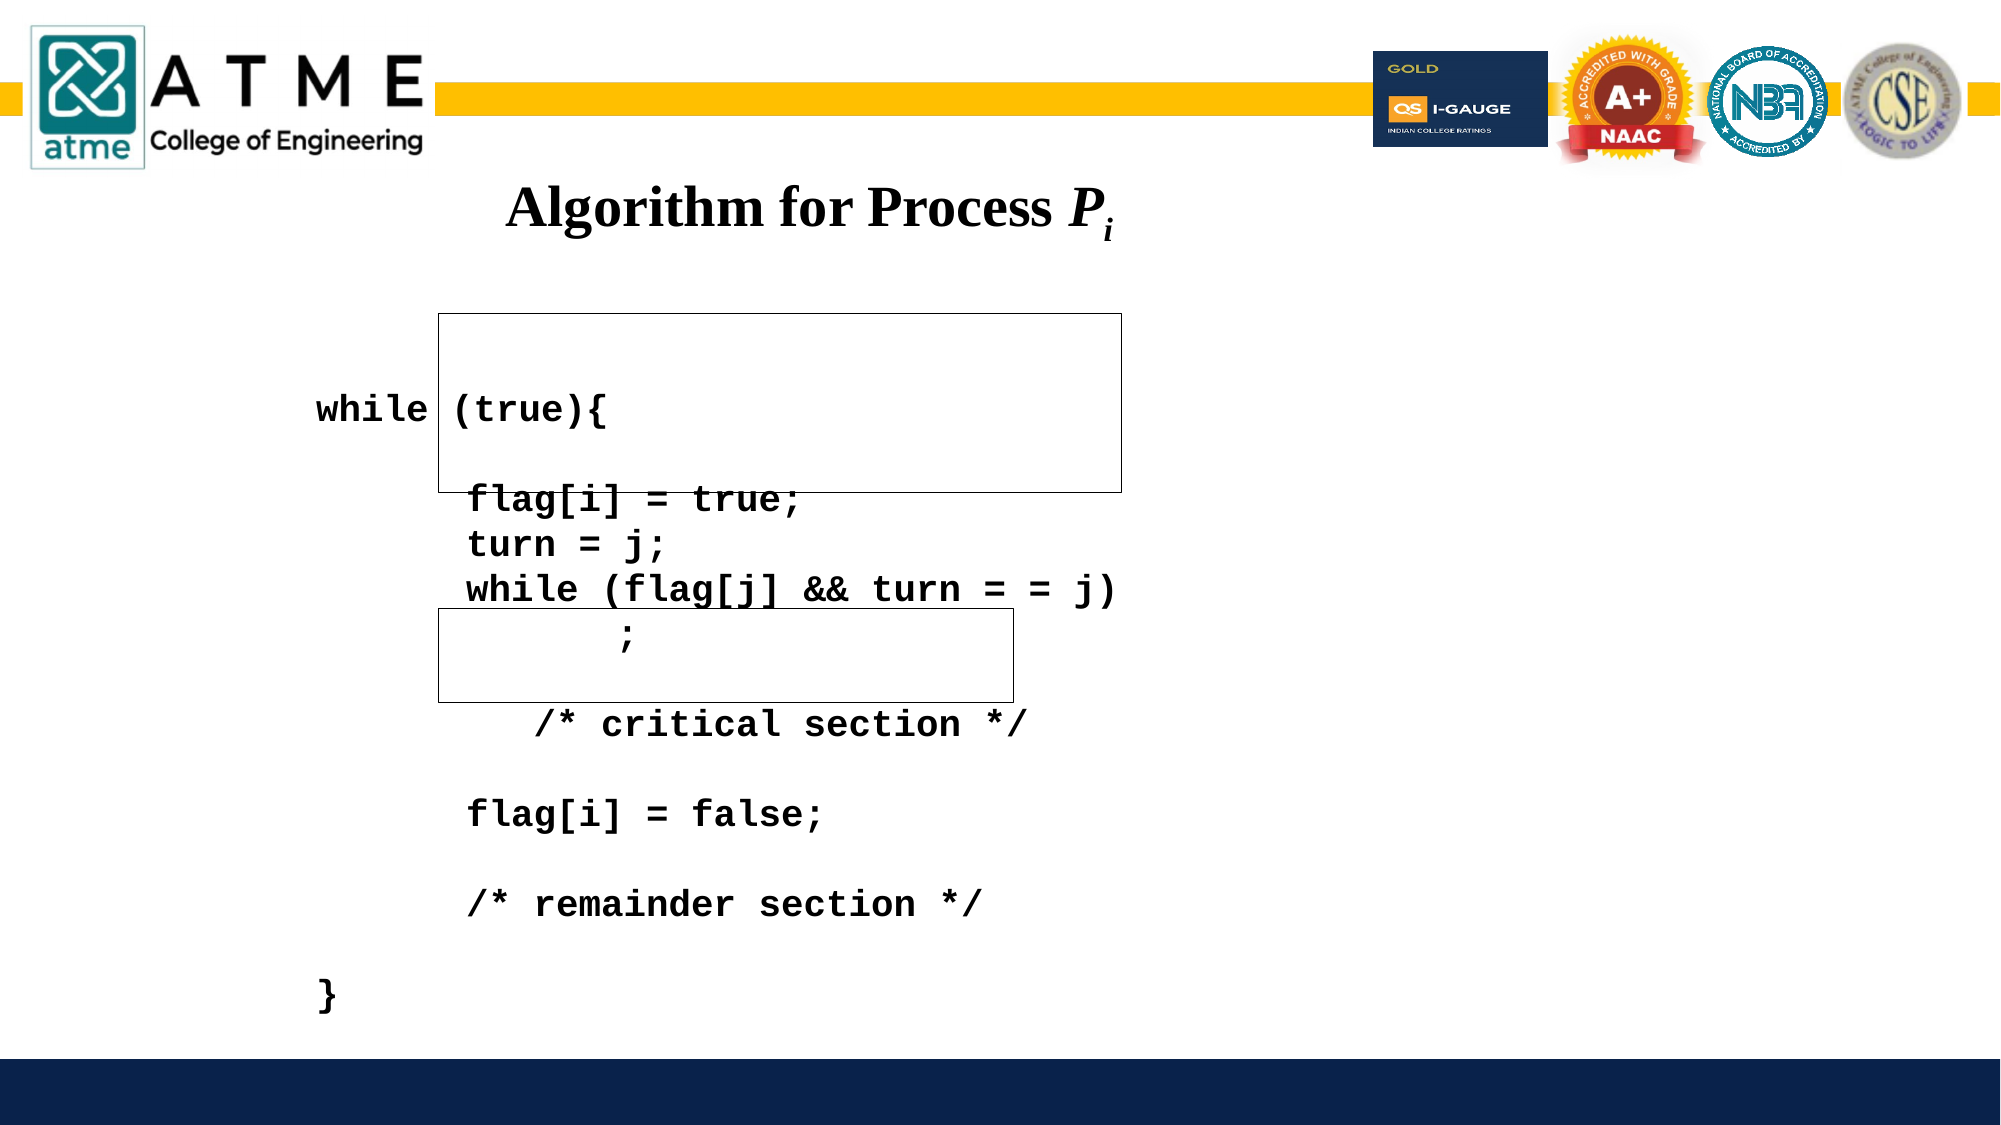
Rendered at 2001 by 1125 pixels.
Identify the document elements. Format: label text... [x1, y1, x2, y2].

picture [1840, 26, 1968, 176]
text_box [438, 608, 1014, 703]
picture [22, 15, 435, 178]
title Algorithm for Process Pi [134, 161, 1485, 256]
text_box while (true){ flag[i] = true; turn = j; while (flag[j] && turn = = j) ; /* critical section */ flag[i] = false; /* remainder section */ } [301, 376, 1199, 1022]
picture [0, 1059, 2001, 1125]
picture [1373, 20, 1828, 180]
text_box [438, 313, 1122, 493]
